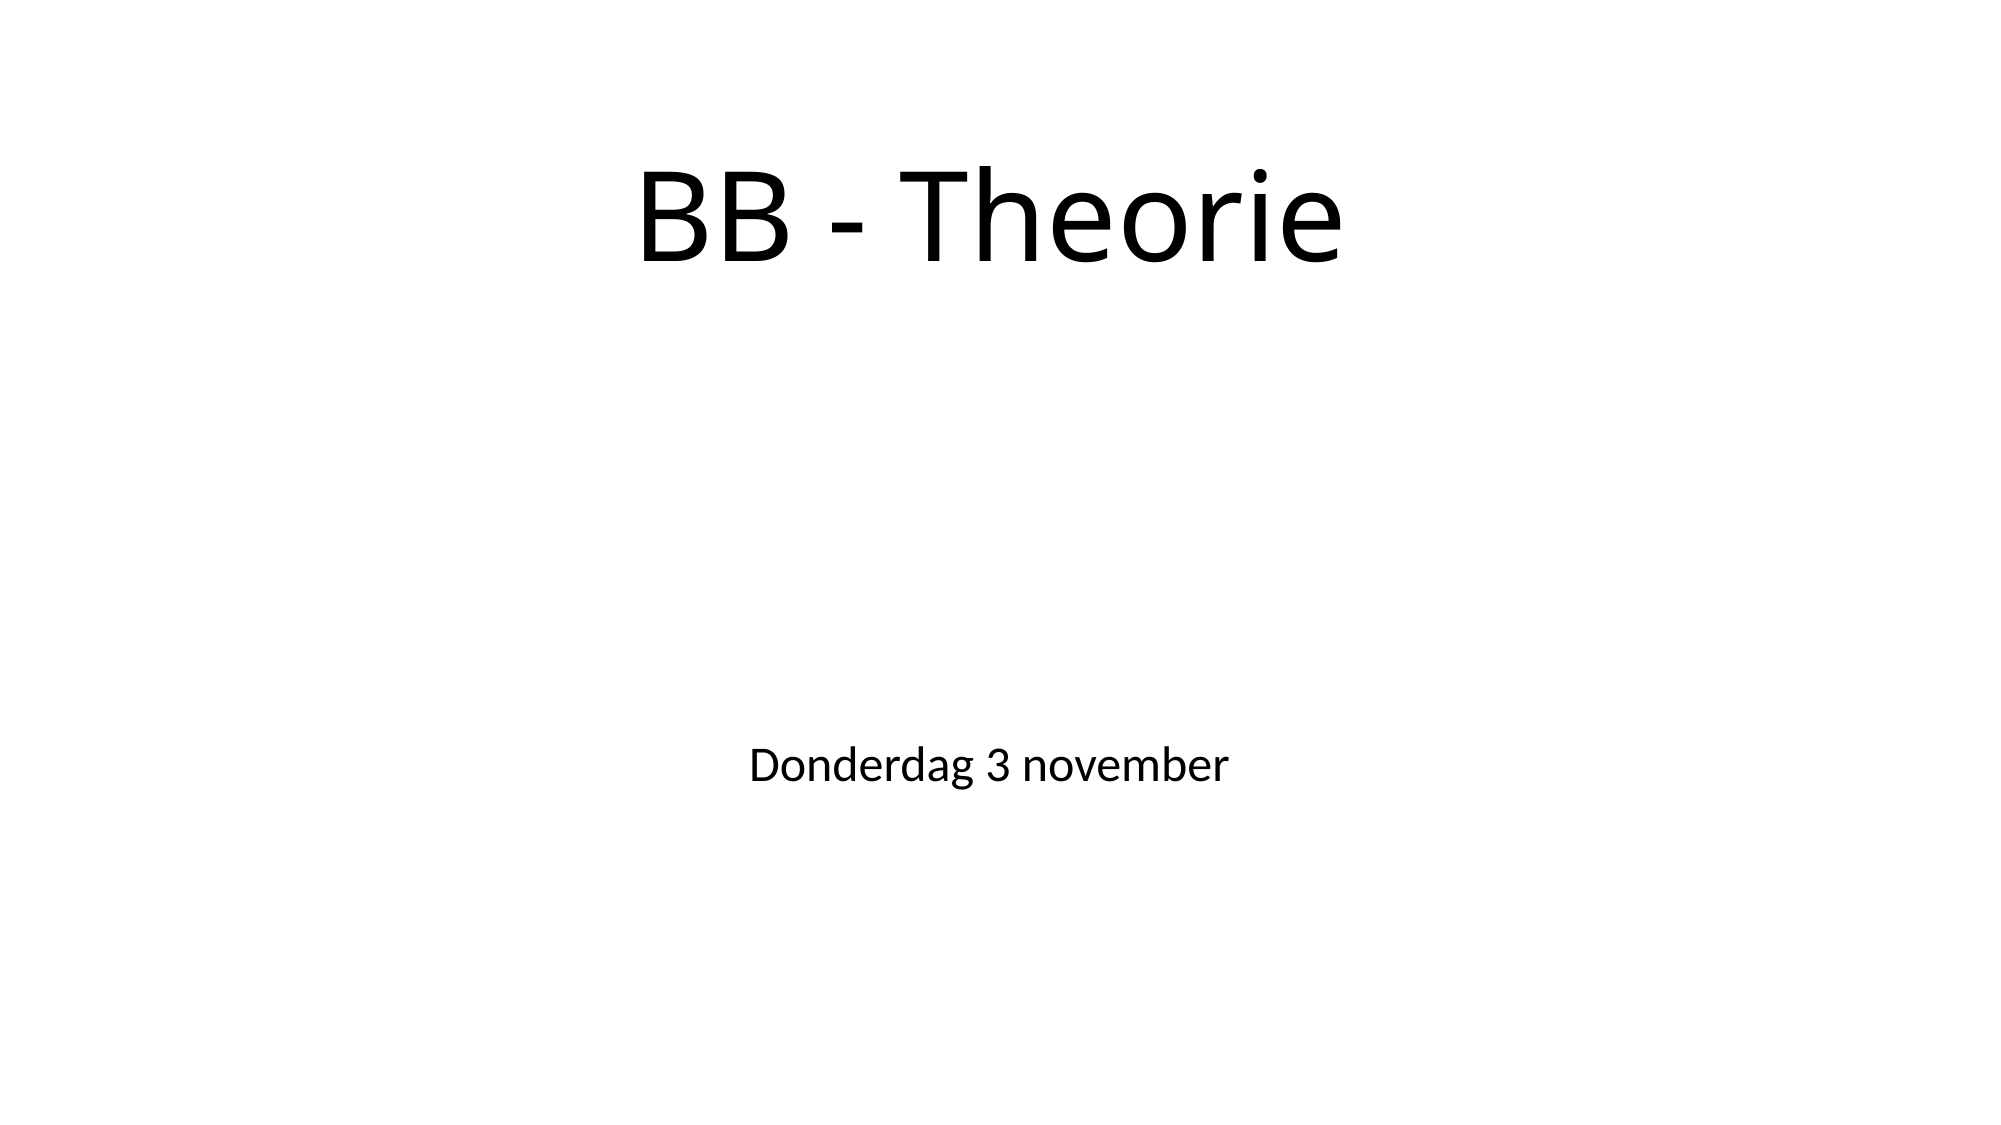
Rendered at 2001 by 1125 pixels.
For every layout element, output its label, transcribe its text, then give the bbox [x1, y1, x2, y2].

title BB - Theorie [250, 93, 1729, 297]
subtitle Donderdag 3 november [239, 730, 1740, 871]
